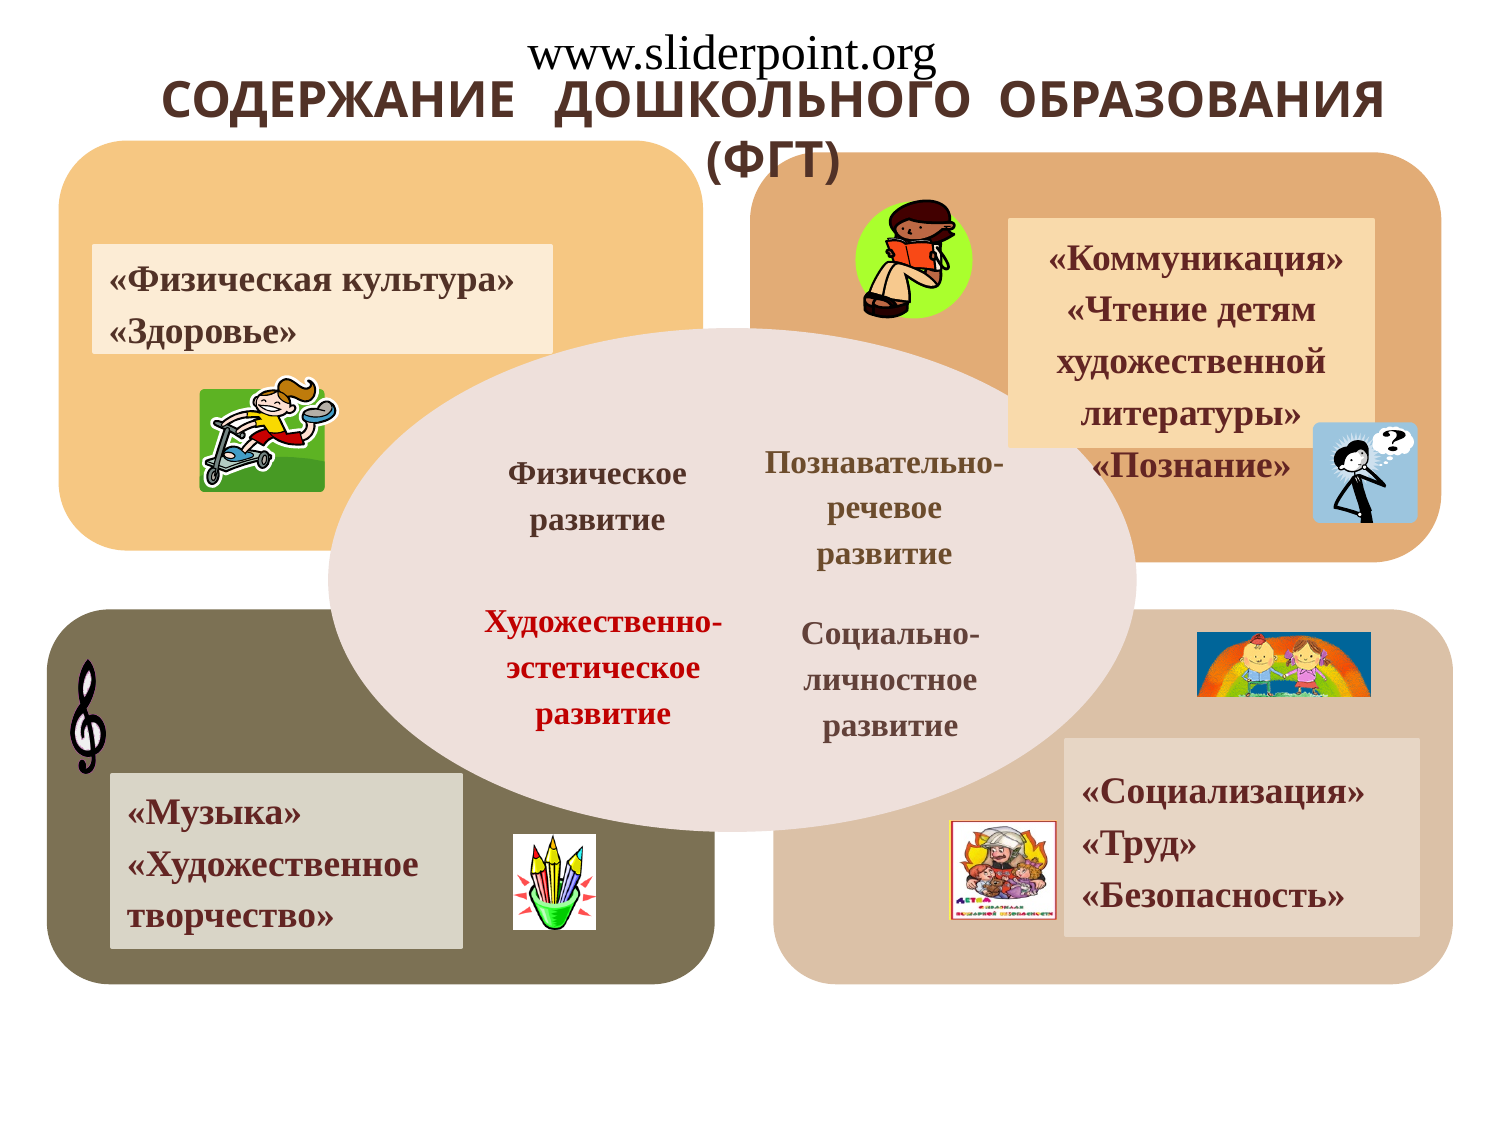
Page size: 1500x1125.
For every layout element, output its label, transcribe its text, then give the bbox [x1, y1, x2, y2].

picture [70, 659, 106, 774]
text_box [58, 140, 704, 551]
picture [948, 820, 1057, 920]
text_box [46, 609, 715, 985]
text_box [773, 609, 1453, 985]
text_box «Коммуникация» «Чтение детям художественной литературы» «Познание» [1009, 219, 1374, 446]
text_box Физическое развитие [492, 421, 704, 561]
footer www.sliderpoint.org [512, 12, 1063, 60]
picture [1101, 632, 1372, 697]
text_box Познавательно-речевое развитие [750, 445, 1020, 561]
picture [198, 374, 340, 493]
text_box СОДЕРЖАНИЕ ДОШКОЛЬНОГО ОБРАЗОВАНИЯ (ФГТ) [140, 0, 1407, 195]
picture [1312, 421, 1419, 524]
picture [513, 833, 596, 931]
text_box [328, 328, 1137, 832]
text_box Социально-личностное развитие [761, 609, 1020, 739]
text_box «Музыка» «Художественное творчество» [112, 774, 462, 948]
text_box Художественно-эстетическое развитие [468, 597, 739, 727]
text_box «Социализация» «Труд» «Безопасность» [1066, 739, 1418, 936]
picture [855, 198, 973, 320]
text_box «Физическая культура» «Здоровье» [93, 246, 551, 352]
text_box [750, 161, 1442, 563]
